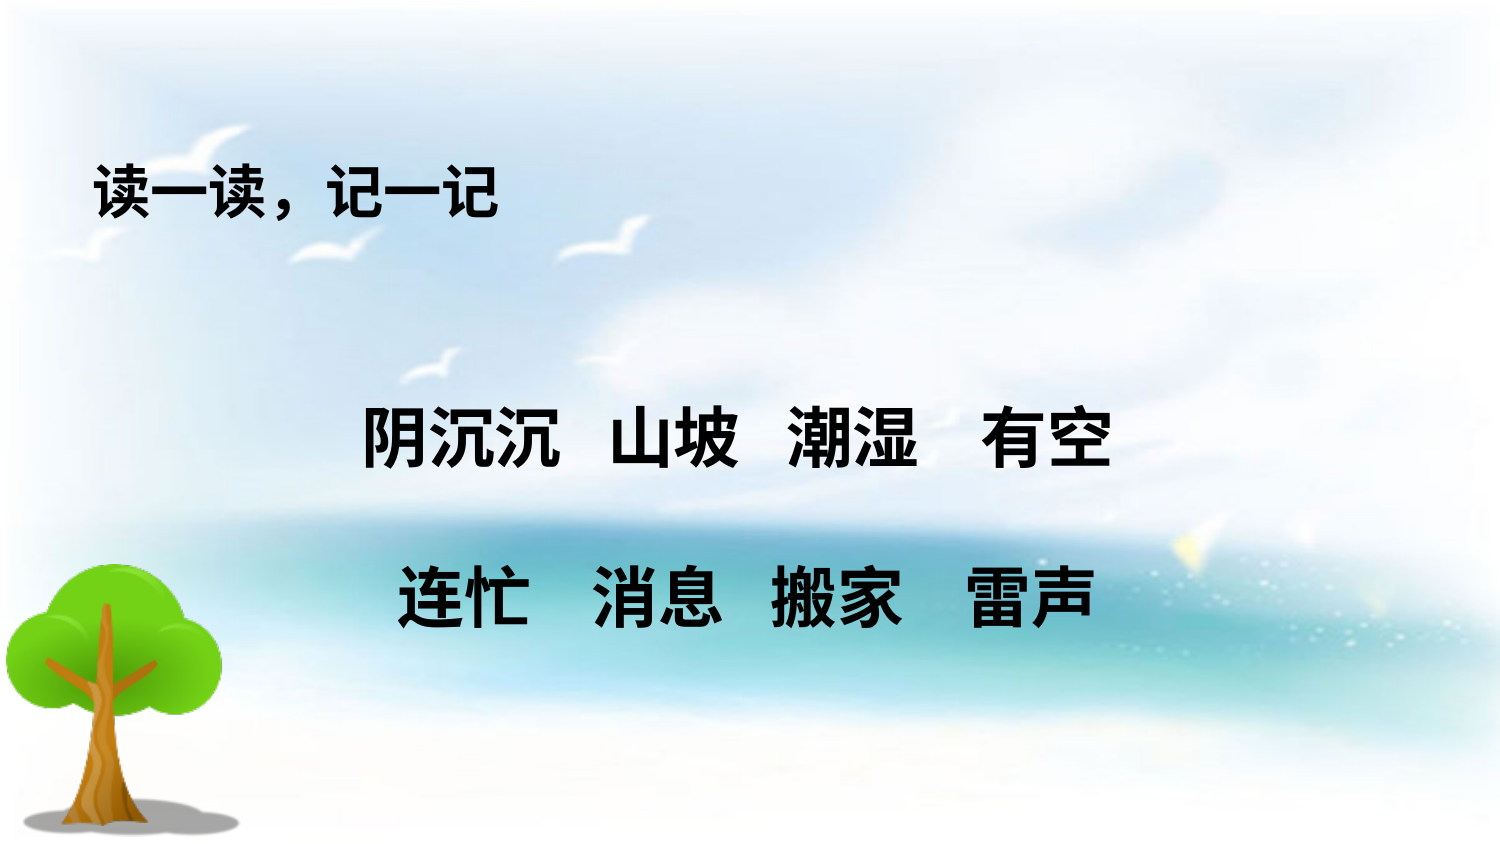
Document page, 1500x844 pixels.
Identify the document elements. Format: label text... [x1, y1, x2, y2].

text_box 读一读，记一记 阴沉沉 山坡 潮湿 有空 连忙 消息 搬家 雷声 [77, 126, 1358, 643]
picture [0, 0, 1500, 844]
